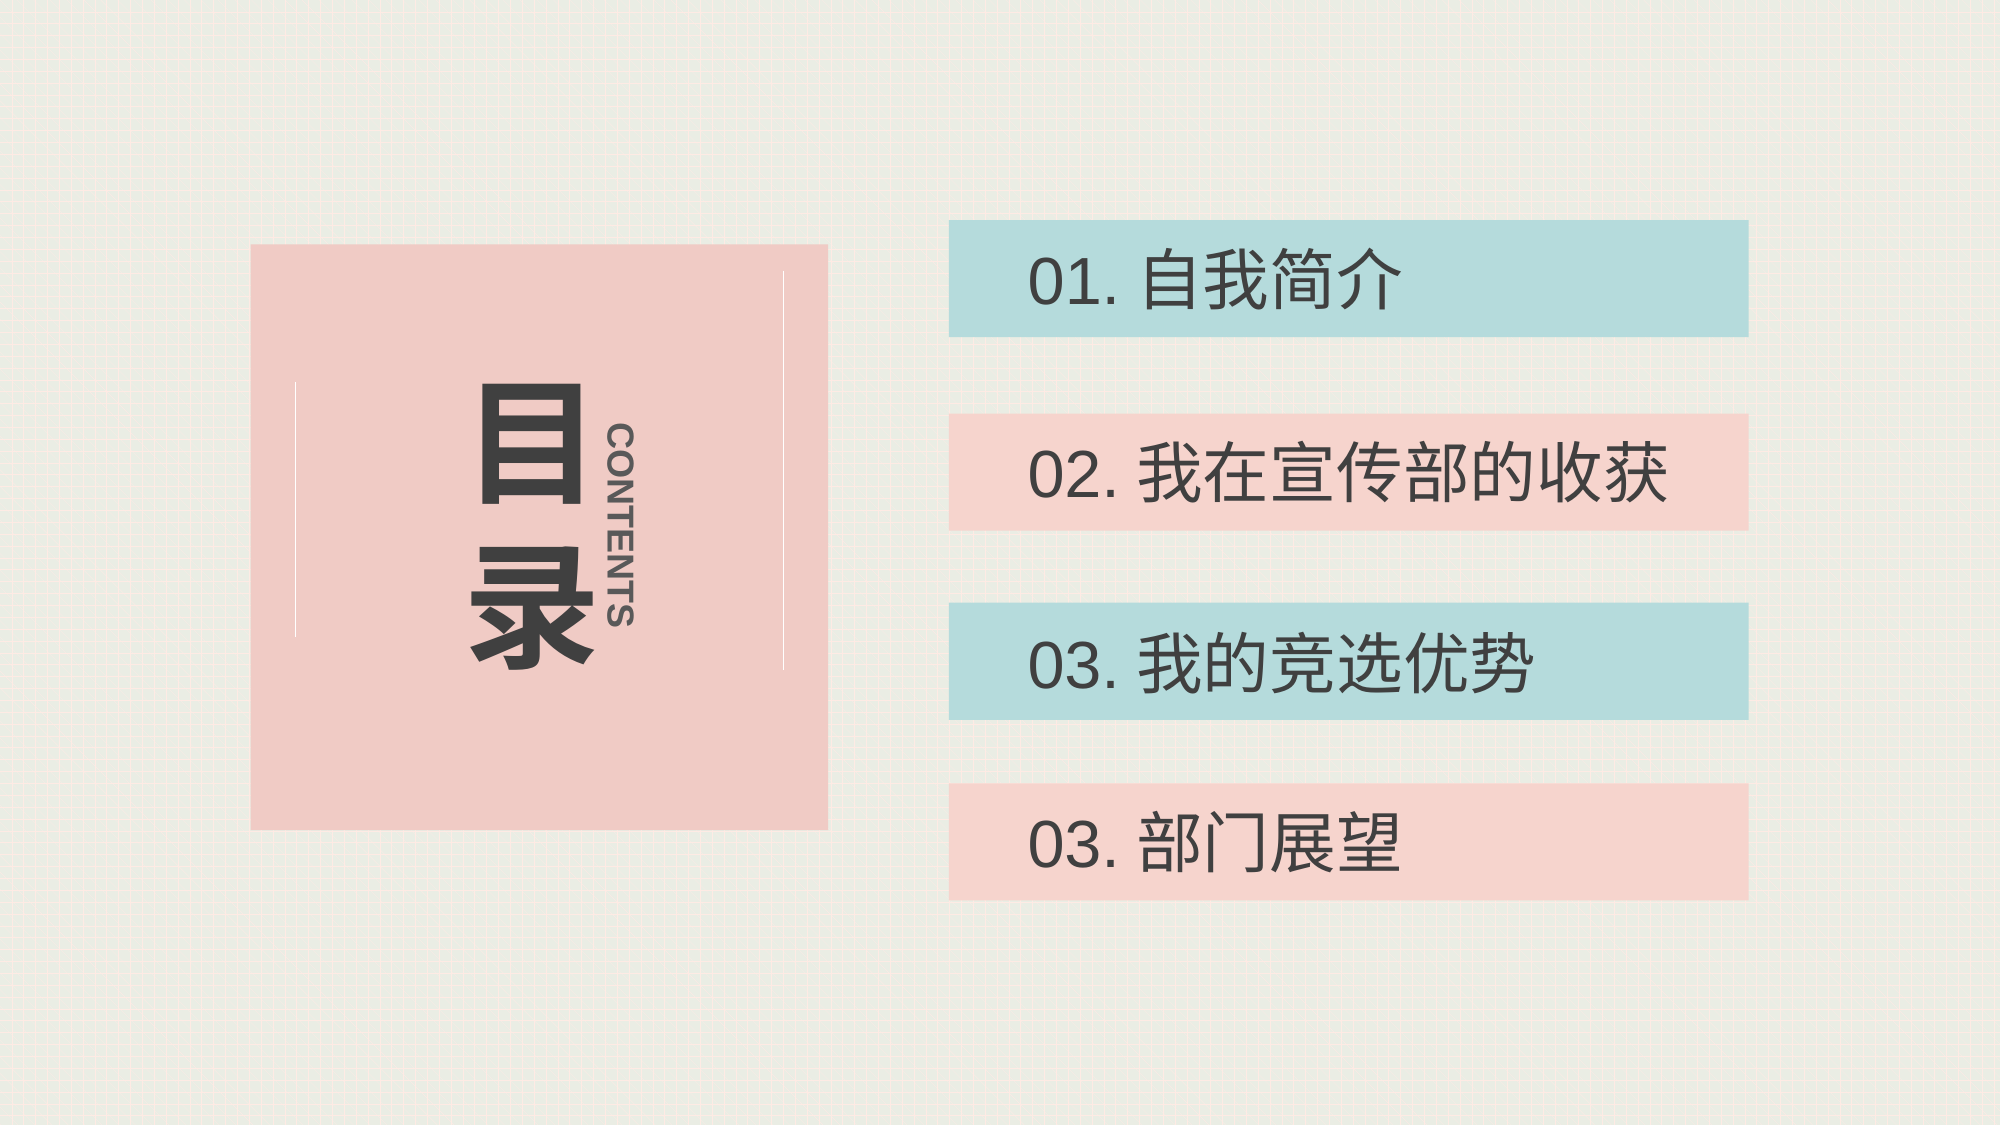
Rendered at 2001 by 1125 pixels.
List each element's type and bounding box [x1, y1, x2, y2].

text_box [443, 345, 653, 699]
text_box [250, 243, 829, 831]
text_box [948, 220, 1749, 901]
